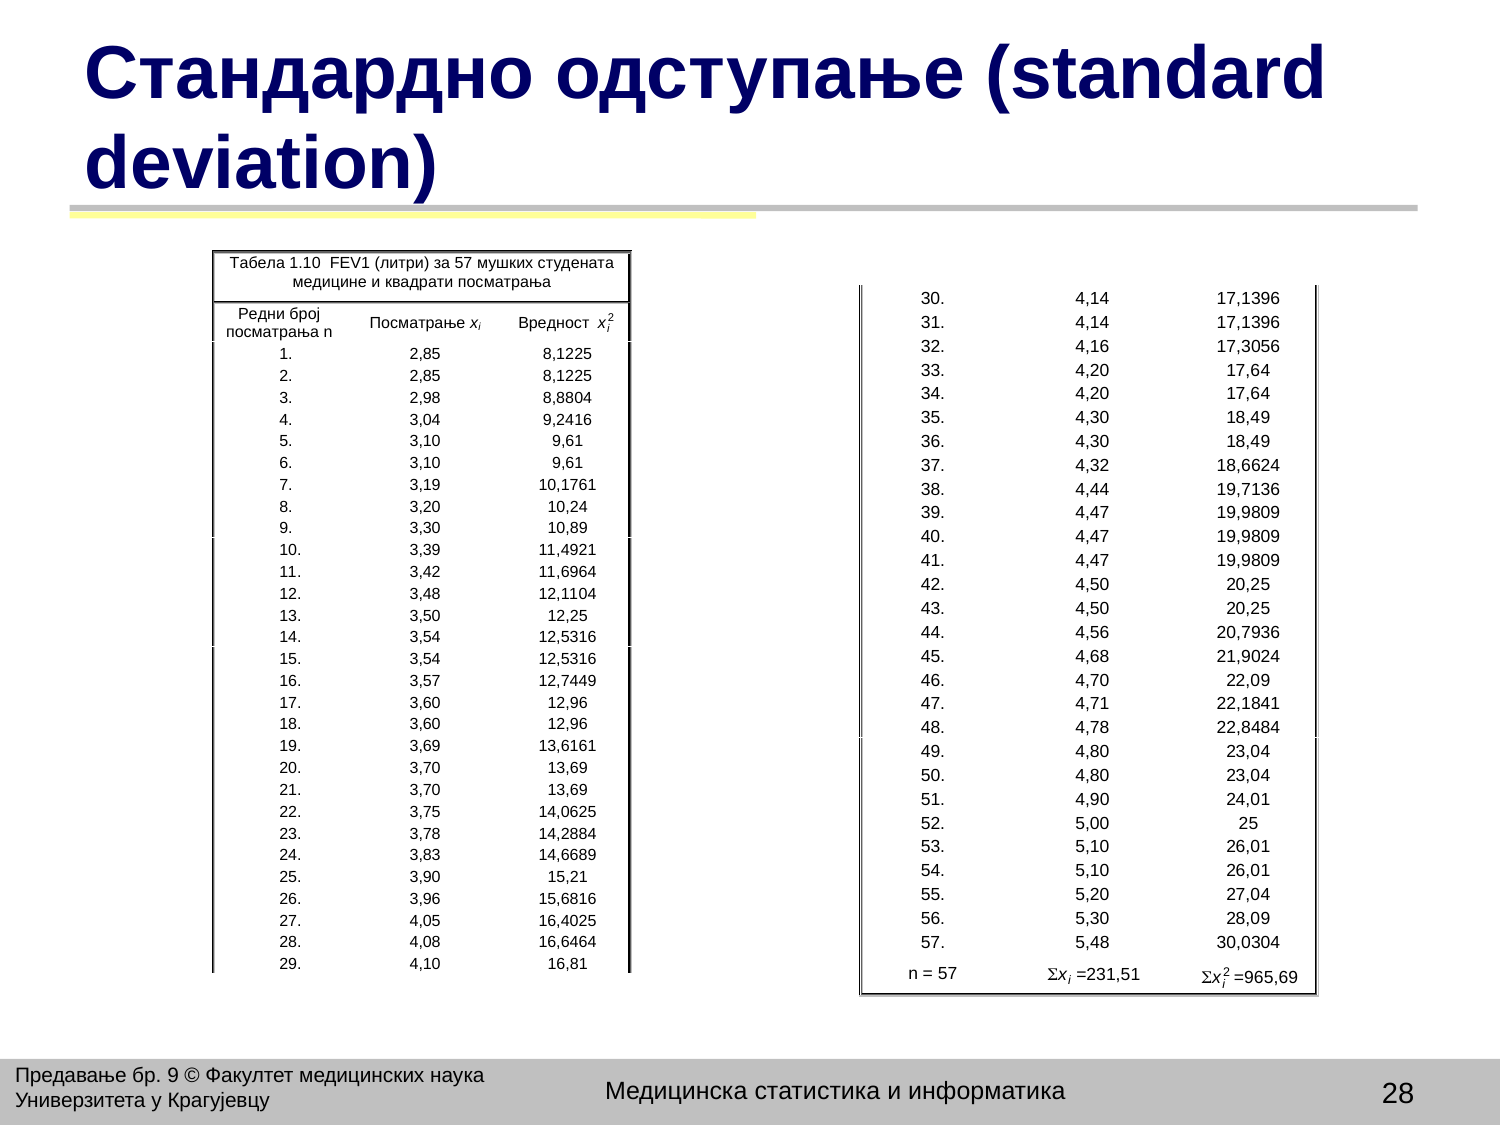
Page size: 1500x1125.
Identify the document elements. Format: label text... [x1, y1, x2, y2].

slide_number Предавање бр. 9 © Факултет медицинских наука Универзитета у Крагујевцу [0, 1053, 611, 1108]
slide_number 28 [1164, 1066, 1430, 1125]
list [44, 249, 798, 1002]
footer Медицинска статистика и информатика [512, 1066, 1160, 1125]
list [676, 284, 1500, 1028]
title Стандардно одступање (standard deviation) [69, 19, 1426, 208]
